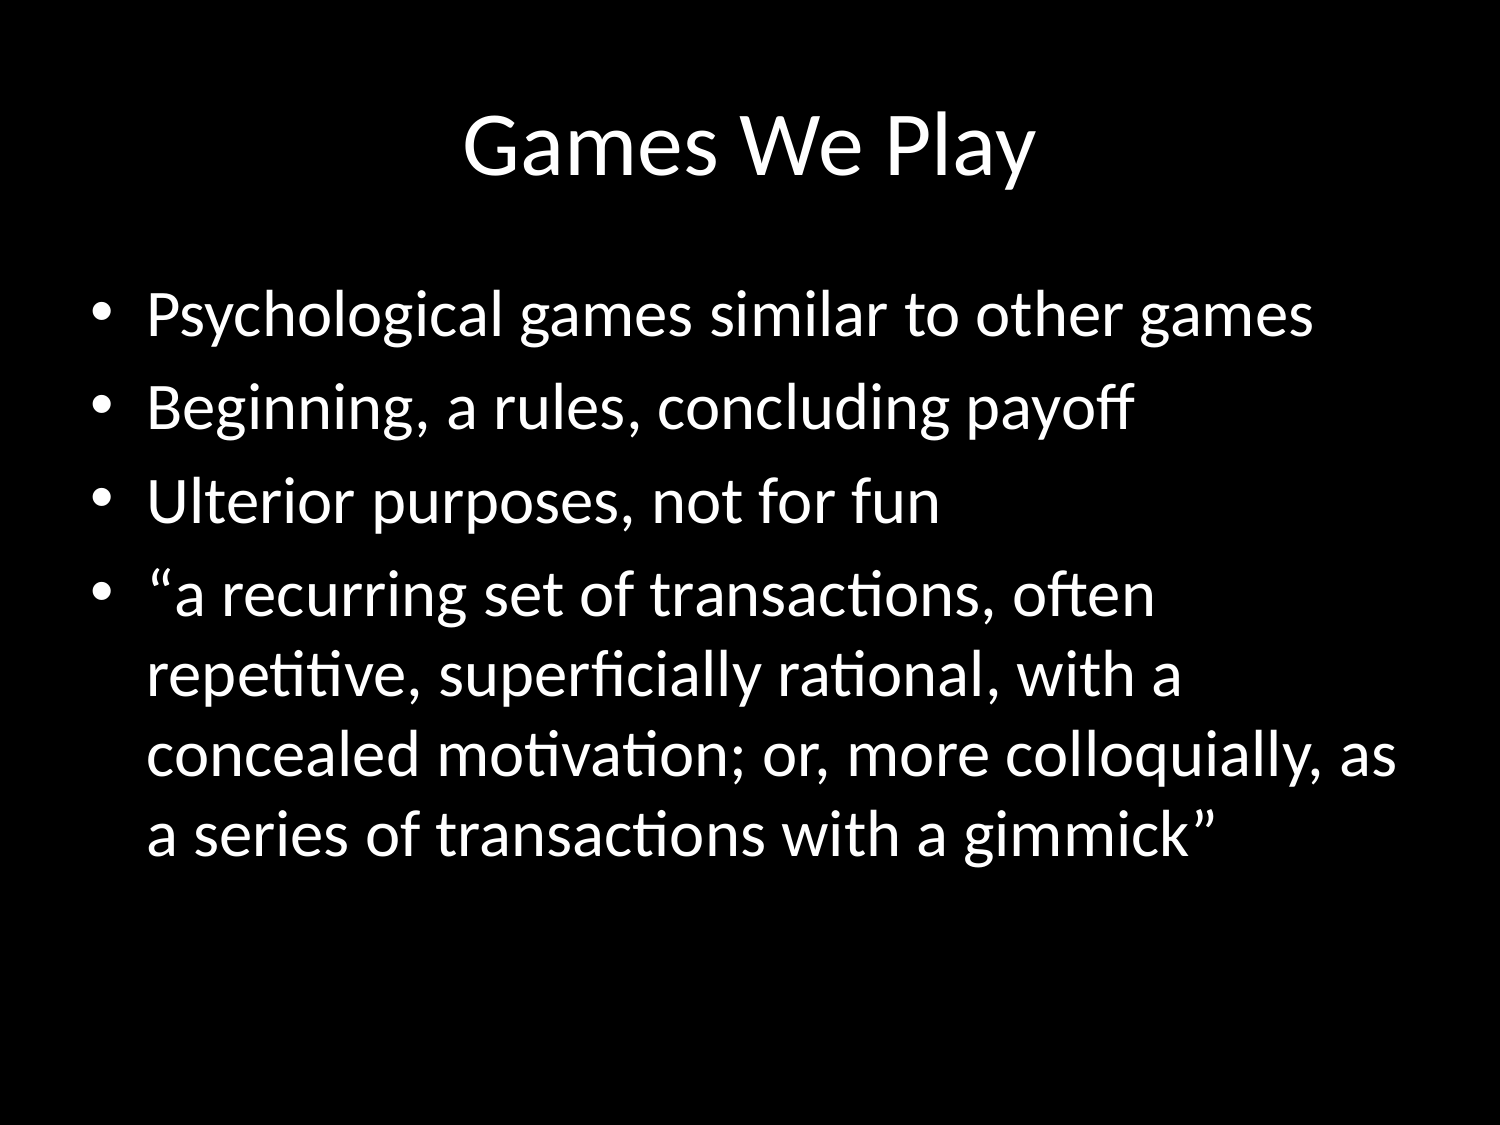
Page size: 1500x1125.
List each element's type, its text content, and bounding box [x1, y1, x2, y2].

list Psychological games similar to other games Beginning, a rules, concluding payoff Ulterior purposes, not for fun “a recurring set of transactions, often repetitive, superficially rational, with a concealed motivation; or, more colloquially, as a series of transactions with a gimmick” [75, 262, 1425, 1005]
title Games We Play [75, 45, 1425, 233]
